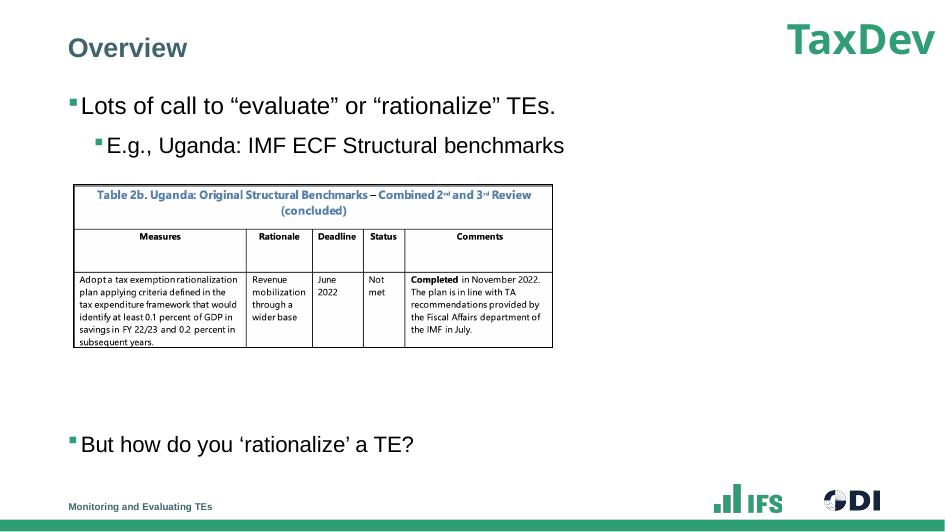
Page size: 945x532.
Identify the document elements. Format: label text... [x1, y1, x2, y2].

picture [824, 490, 880, 511]
title Overview [52, 26, 760, 71]
footer Monitoring and Evaluating TEs [53, 492, 373, 521]
picture [73, 184, 553, 348]
list Lots of call to “evaluate” or “rationalize” TEs. E.g., Uganda: IMF ECF Structural benchmarks But how do you ‘rationalize’ a TE? [52, 83, 880, 467]
